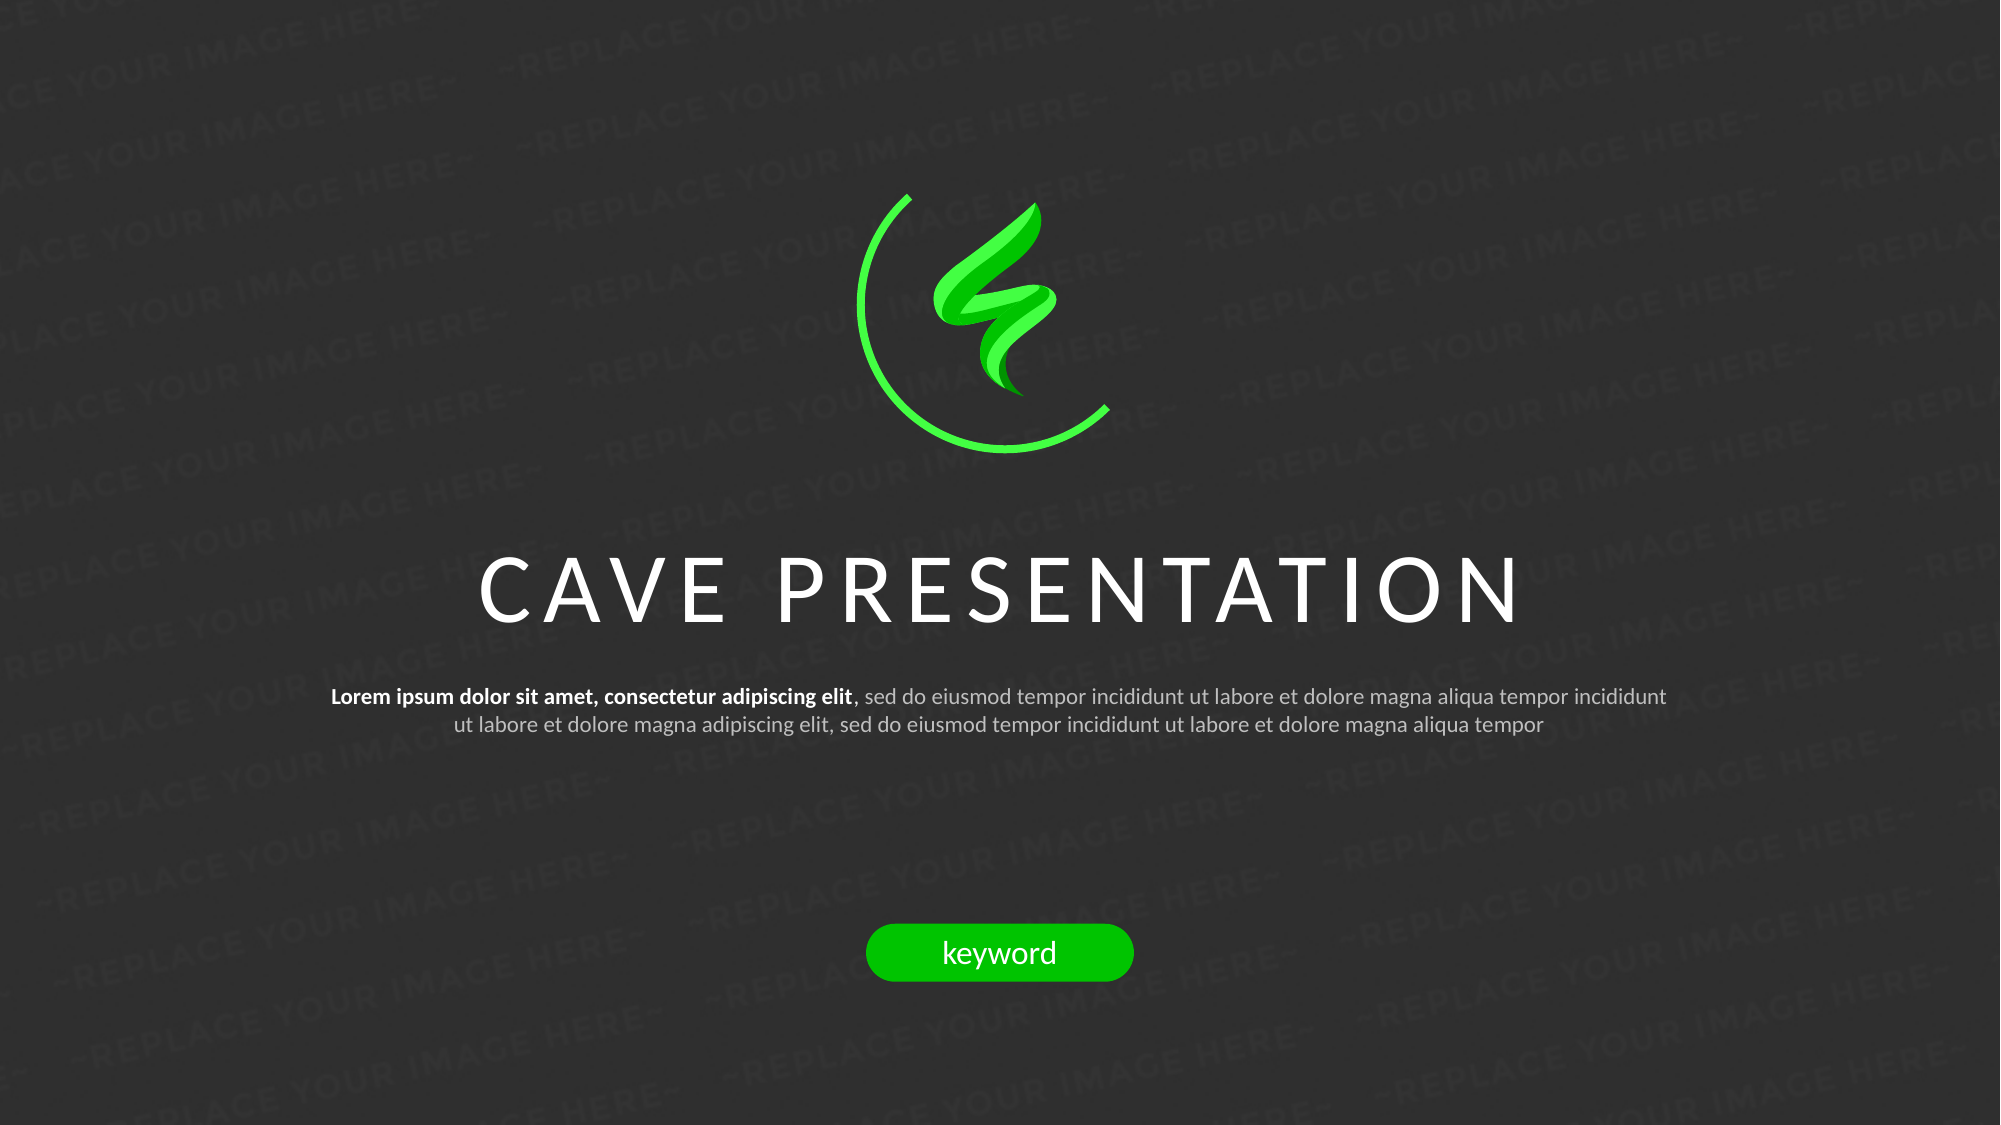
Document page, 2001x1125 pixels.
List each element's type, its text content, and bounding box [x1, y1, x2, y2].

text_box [856, 156, 1154, 454]
text_box [865, 922, 1136, 983]
text_box [0, 0, 2000, 1125]
text_box Lorem ipsum dolor sit amet, consectetur adipiscing elit, sed do eiusmod tempor incididunt ut labore et dolore magna aliqua tempor incididunt ut labore et dolore magna adipiscing elit, sed do eiusmod tempor incididunt ut labore et dolore magna aliqua tempor [309, 674, 1691, 745]
text_box CAVE PRESENTATION [463, 514, 1537, 650]
text_box keyword [927, 923, 1073, 979]
